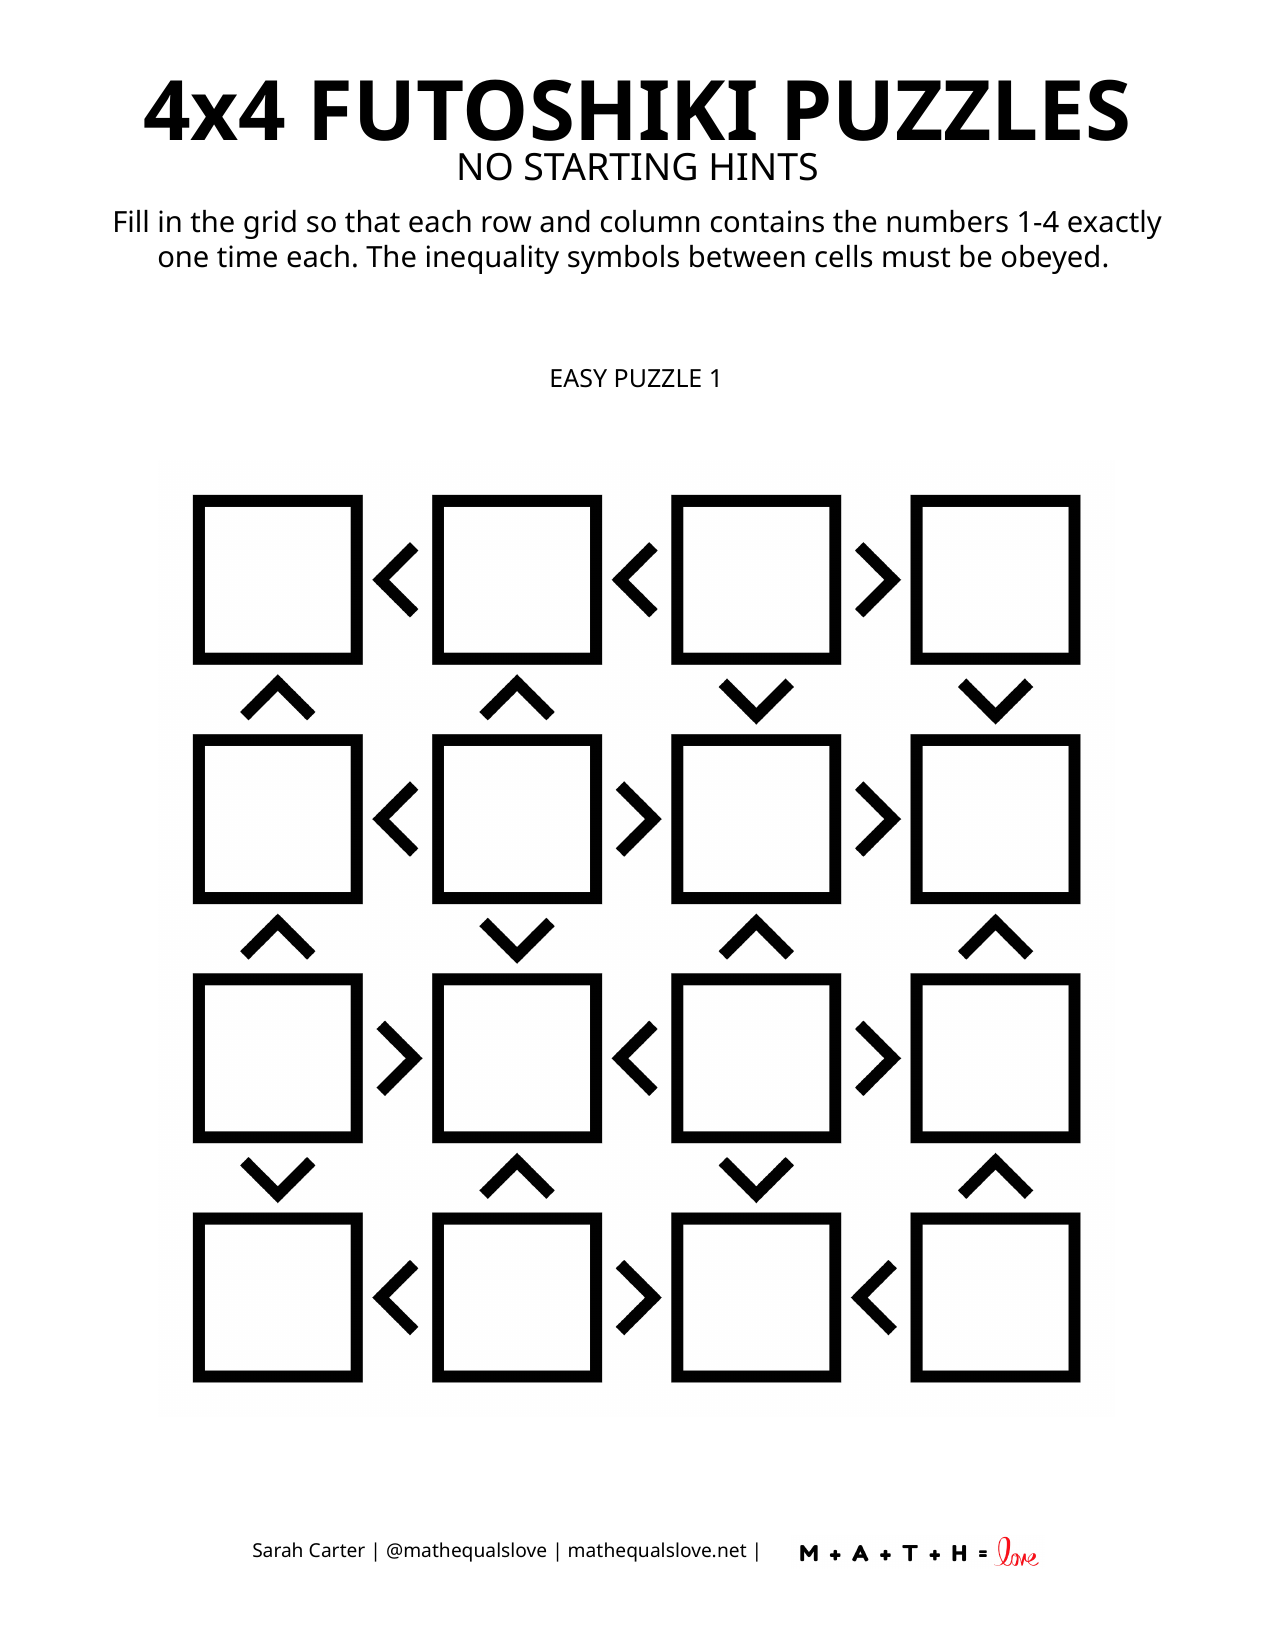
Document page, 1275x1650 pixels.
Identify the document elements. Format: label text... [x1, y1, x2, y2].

text_box Sarah Carter | @mathequalslove | mathequalslove.net | [237, 1531, 1071, 1570]
text_box Fill in the grid so that each row and column contains the numbers 1-4 exactly one time each. The inequality symbols between cells must be obeyed. [0, 196, 1275, 281]
text_box EASY PUZZLE 1 [158, 362, 1115, 414]
picture [791, 1534, 1046, 1570]
text_box NO STARTING HINTS [0, 135, 1275, 196]
text_box 4x4 FUTOSHIKI PUZZLES [77, 50, 1198, 135]
picture [157, 459, 1116, 1418]
